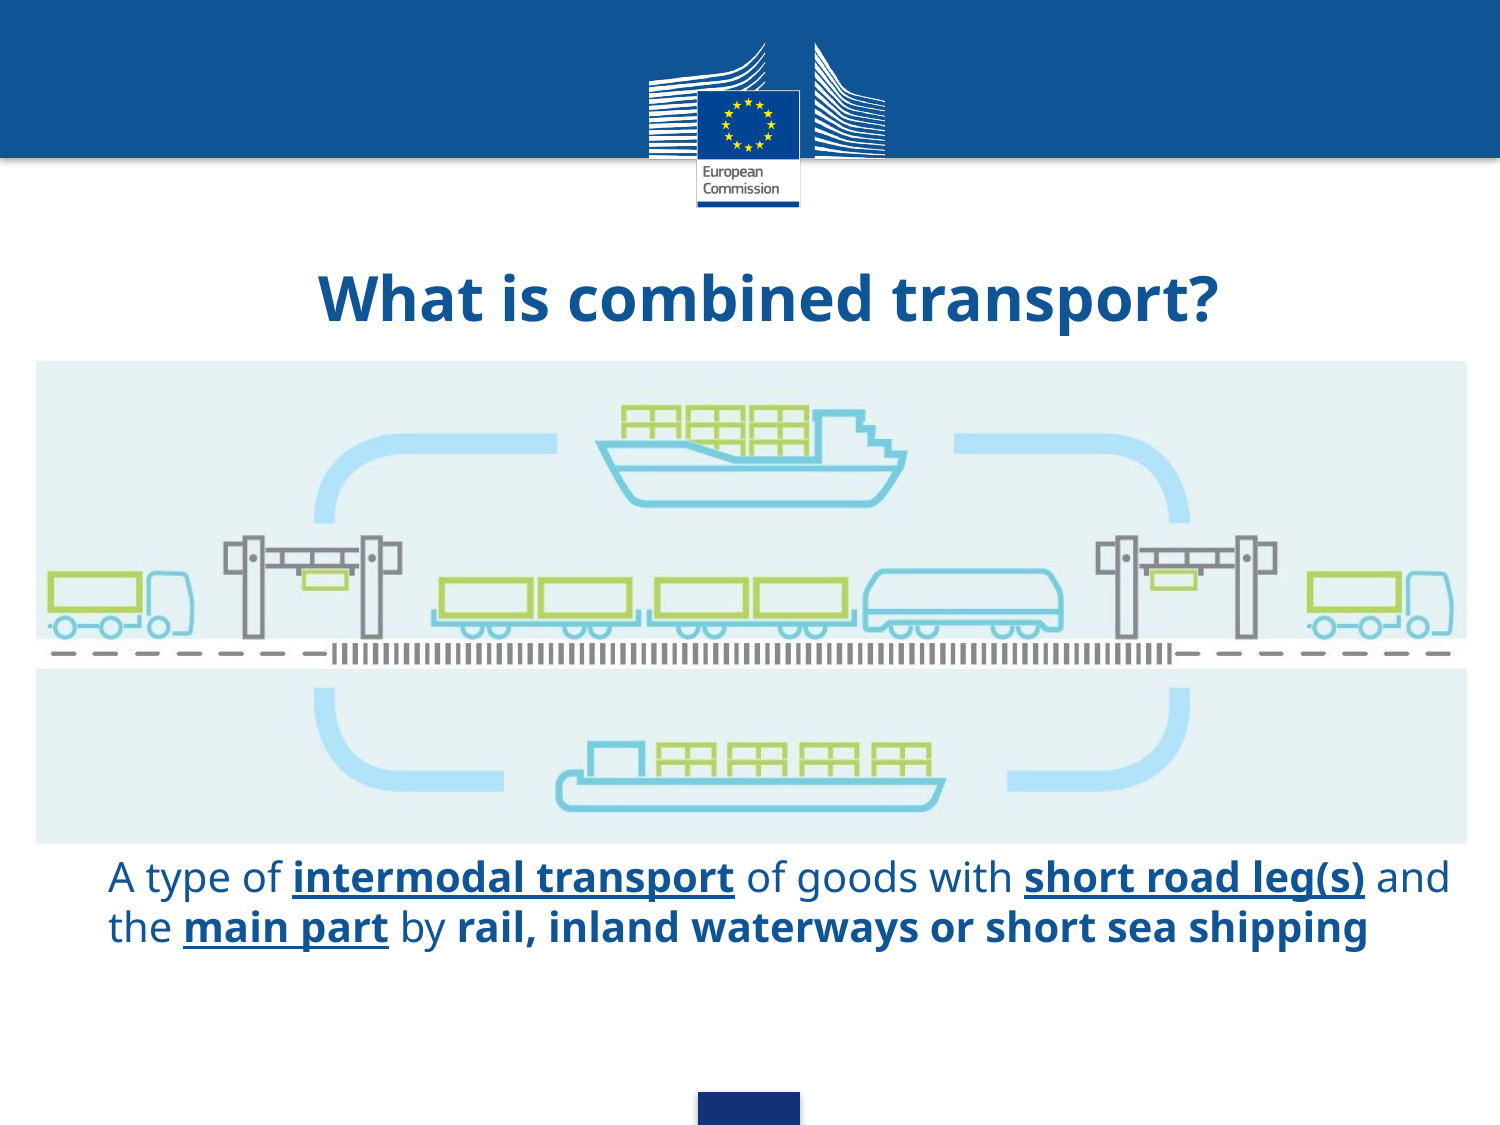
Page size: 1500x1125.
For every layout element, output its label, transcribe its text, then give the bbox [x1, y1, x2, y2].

picture [36, 361, 1467, 844]
picture [649, 42, 885, 208]
title What is combined transport? [64, 219, 1415, 360]
list A type of intermodal transport of goods with short road leg(s) and the main part by rail, inland waterways or short sea shipping [36, 850, 1467, 1059]
